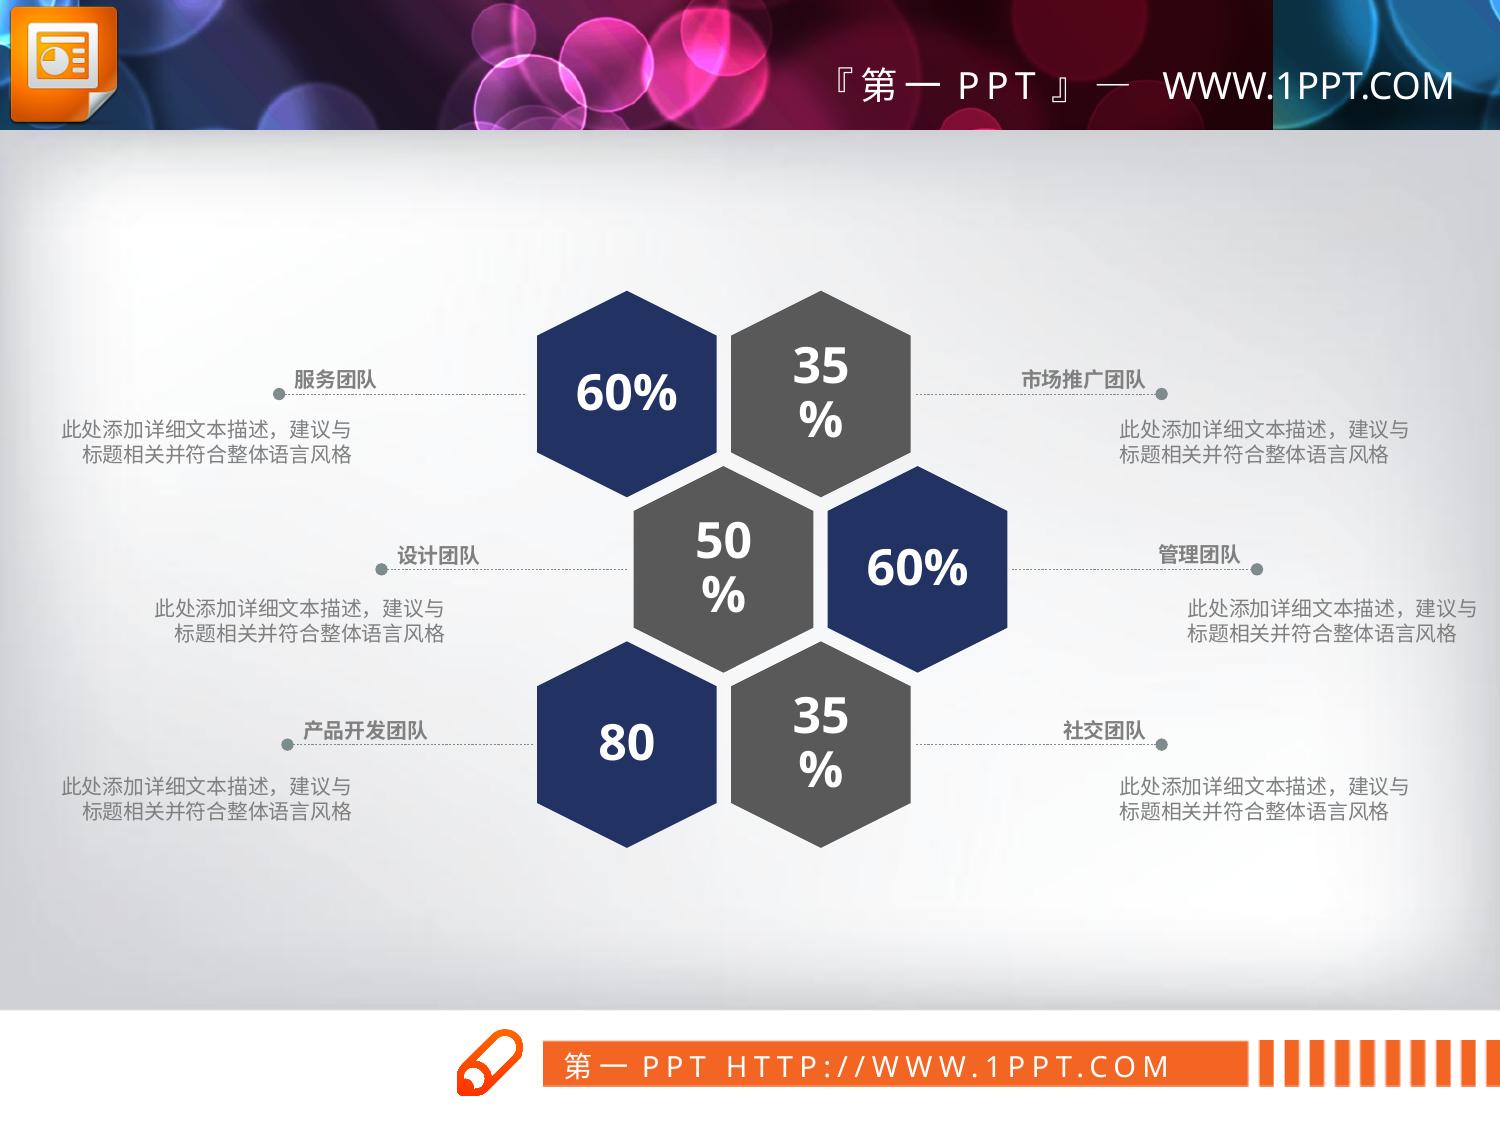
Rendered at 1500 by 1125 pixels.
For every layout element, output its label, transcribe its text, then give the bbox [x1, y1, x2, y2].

text_box 此处添加详细文本描述，建议与标题相关并符合整体语言风格 [134, 587, 460, 653]
picture [543, 1040, 1500, 1087]
text_box 50% [633, 466, 814, 673]
text_box 60% [537, 290, 717, 498]
text_box 产品开发团队 [288, 710, 443, 744]
picture [0, 0, 1500, 1012]
text_box 社交团队 [1048, 710, 1161, 744]
text_box 此处添加详细文本描述，建议与标题相关并符合整体语言风格 [41, 409, 367, 474]
text_box 市场推广团队 [1006, 359, 1161, 393]
text_box 服务团队 [279, 359, 393, 393]
text_box 此处添加详细文本描述，建议与标题相关并符合整体语言风格 [1104, 766, 1431, 832]
text_box 80 [537, 641, 717, 848]
text_box 35% [731, 290, 911, 498]
text_box 管理团队 [1143, 533, 1257, 569]
text_box 设计团队 [382, 534, 496, 569]
text_box 此处添加详细文本描述，建议与标题相关并符合整体语言风格 [1104, 409, 1431, 474]
text_box 此处添加详细文本描述，建议与标题相关并符合整体语言风格 [41, 766, 367, 832]
text_box 此处添加详细文本描述，建议与标题相关并符合整体语言风格 [1173, 587, 1499, 653]
text_box 60% [827, 466, 1008, 673]
text_box 35% [731, 641, 911, 848]
